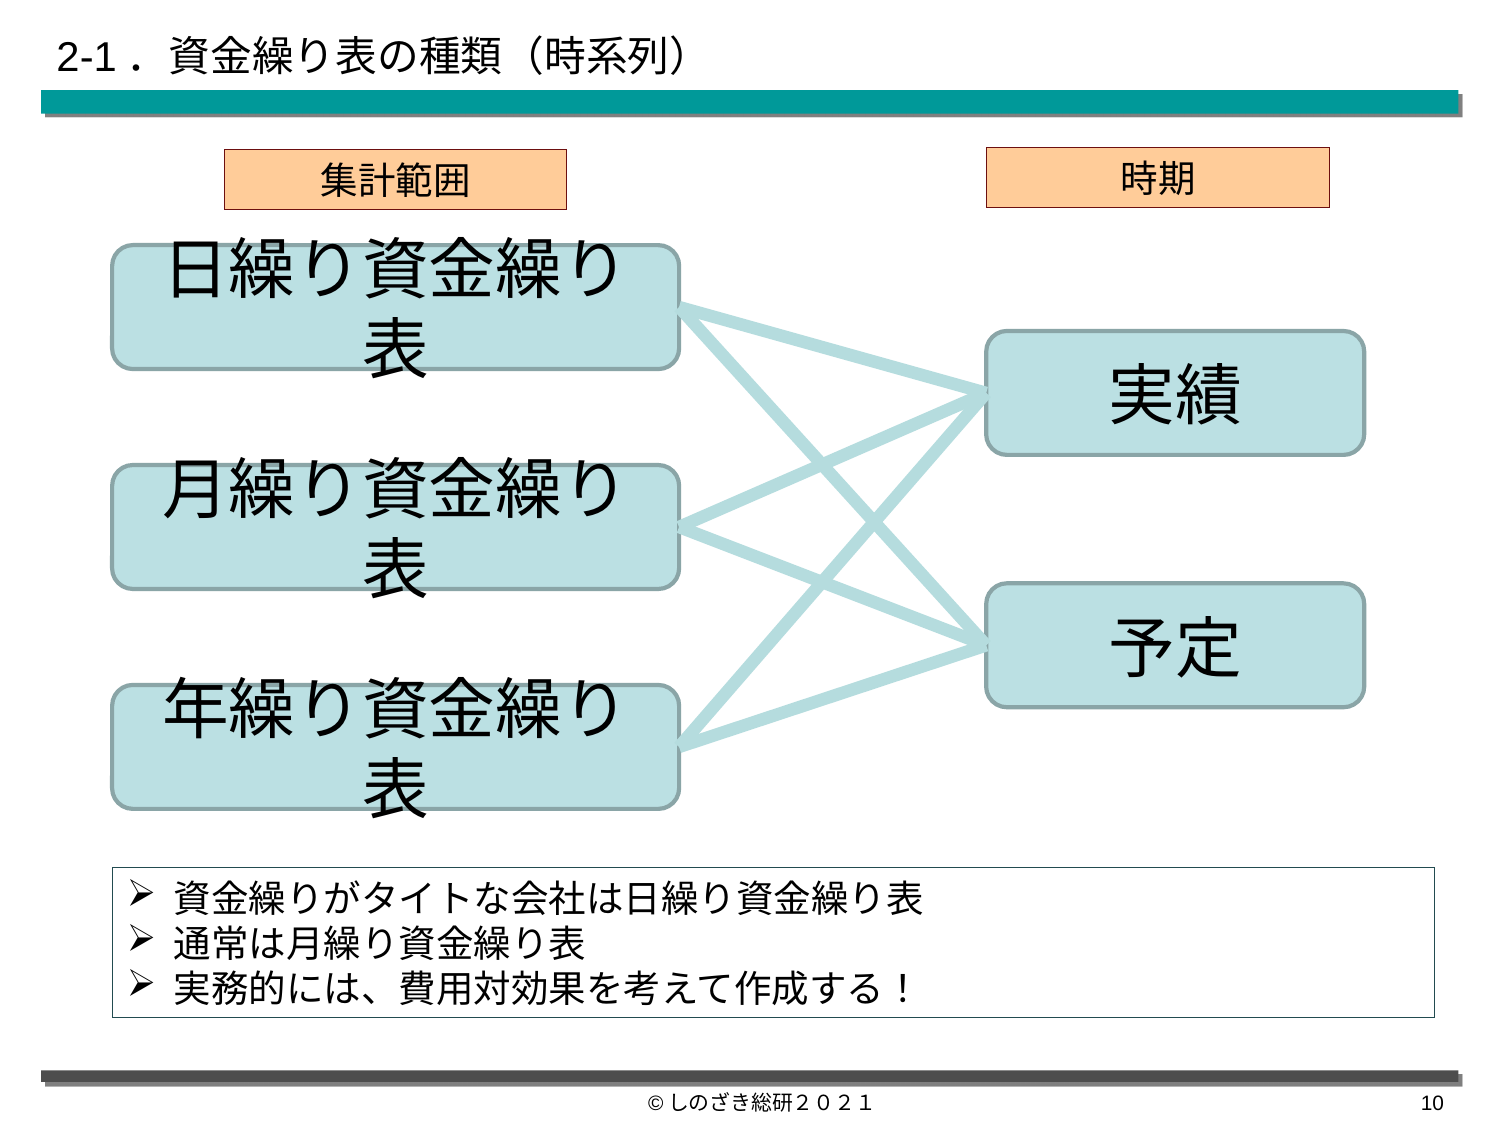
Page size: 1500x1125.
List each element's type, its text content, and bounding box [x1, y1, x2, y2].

text_box 年繰り資金繰り表 [109, 682, 682, 811]
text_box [678, 645, 987, 748]
footer ©しのざき総研２０２１ [524, 1082, 1000, 1125]
text_box 資金繰りがタイトな会社は日繰り資金繰り表 通常は月繰り資金繰り表 実務的には、費用対効果を考えて作成する！ [112, 867, 1435, 1018]
text_box 月繰り資金繰り表 [109, 462, 672, 592]
slide_number 9 [1108, 1082, 1459, 1125]
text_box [678, 392, 987, 645]
title 2-1．資金繰り表の種類（時系列） [41, 19, 1459, 91]
text_box 日繰り資金繰り表 [109, 242, 682, 372]
text_box 実績 [992, 328, 1367, 457]
text_box 集計範囲 [224, 149, 567, 210]
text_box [678, 306, 987, 392]
text_box 時期 [986, 147, 1330, 208]
text_box 予定 [992, 581, 1367, 710]
